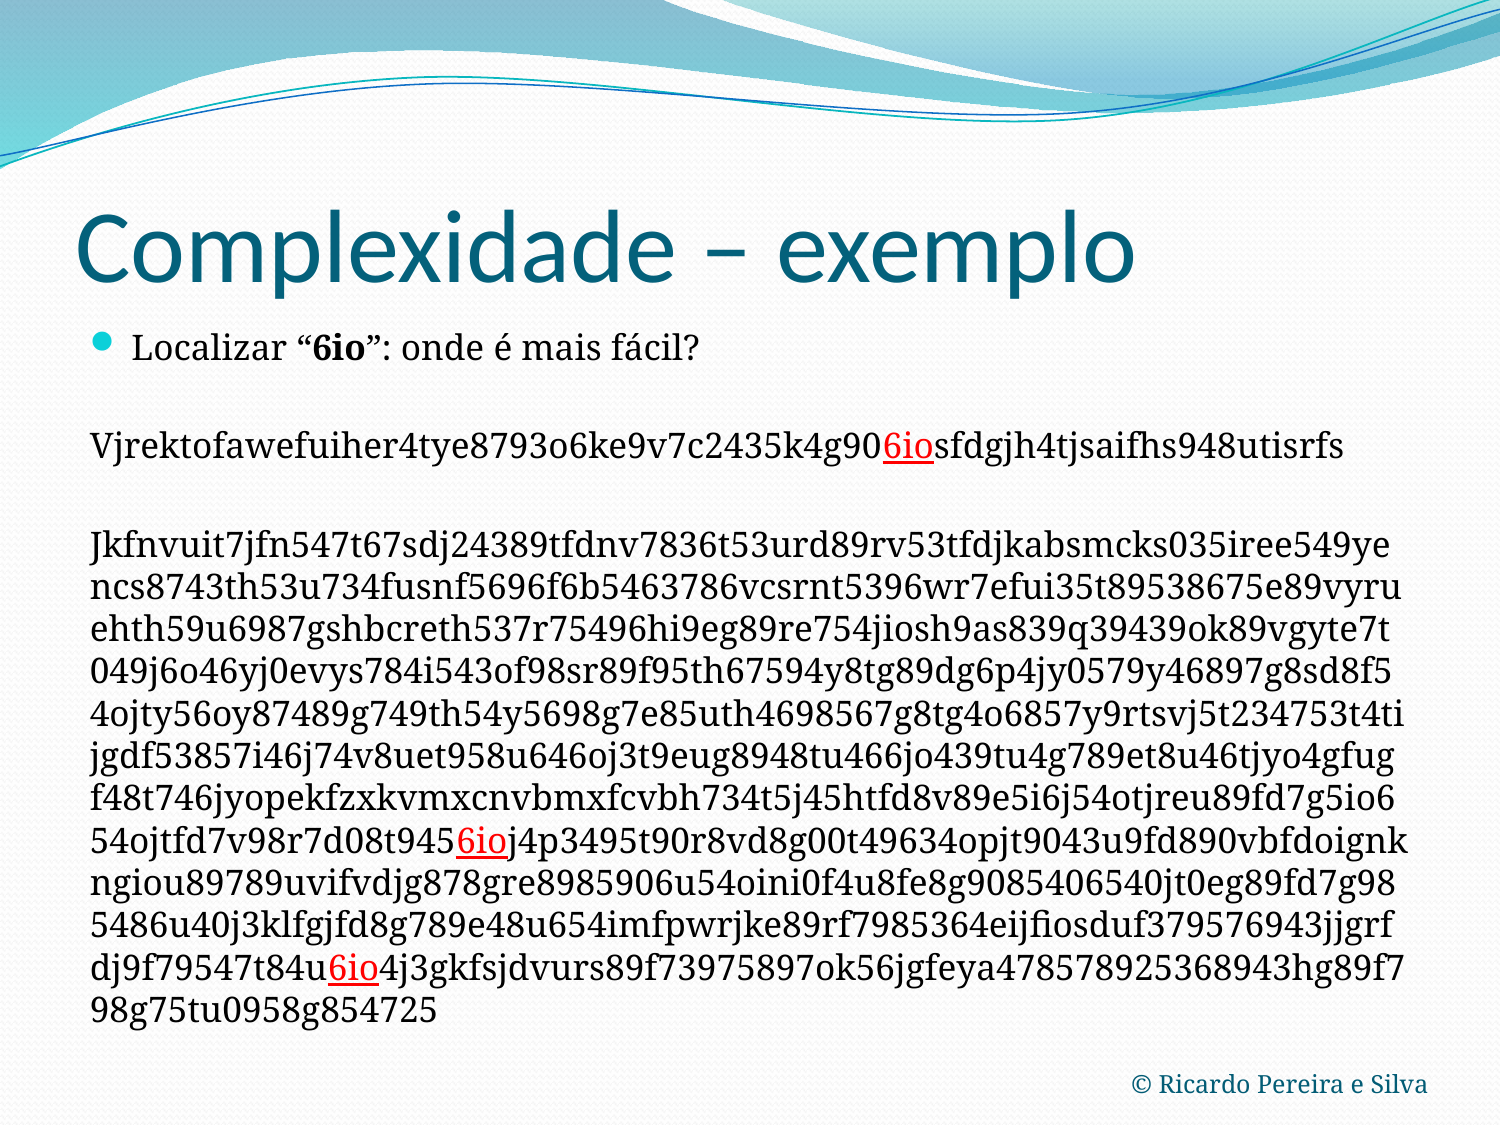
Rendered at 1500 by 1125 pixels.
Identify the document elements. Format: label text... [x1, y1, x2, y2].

title Complexidade – exemplo [75, 115, 1425, 303]
footer © Ricardo Pereira e Silva [1101, 1042, 1429, 1103]
list Localizar “6io”: onde é mais fácil? Vjrektofawefuiher4tye8793o6ke9v7c2435k4g906iosfdgjh4tjsaifhs948utisrfs Jkfnvuit7jfn547t67sdj24389tfdnv7836t53urd89rv53tfdjkabsmcks035iree549yencs8743th53u734fusnf5696f6b5463786vcsrnt5396wr7efui35t89538675e89vyruehth59u6987gshbcreth537r75496hi9eg89re754jiosh9as839q39439ok89vgyte7t049j6o46yj0evys784i543of98sr89f95th67594y8tg89dg6p4jy0579y46897g8sd8f54ojty56oy87489g749th54y5698g7e85uth4698567g8tg4o6857y9rtsvj5t234753t4tijgdf53857i46j74v8uet958u646oj3t9eug8948tu466jo439tu4g789et8u46tjyo4gfugf48t746jyopekfzxkvmxcnvbmxfcvbh734t5j45htfd8v89e5i6j54otjreu89fd7g5io654ojtfd7v98r7d08t9456ioj4p3495t90r8vd8g00t49634opjt9043u9fd890vbfdoignkngiou89789uvifvdjg878gre8985906u54oini0f4u8fe8g9085406540jt0eg89fd7g985486u40j3klfgjfd8g789e48u654imfpwrjke89rf7985364eijfiosduf379576943jjgrfdj9f79547t84u6io4j3gkfsjdvurs89f73975897ok56jgfeya478578925368943hg89f798g75tu0958g854725 [75, 317, 1425, 1038]
